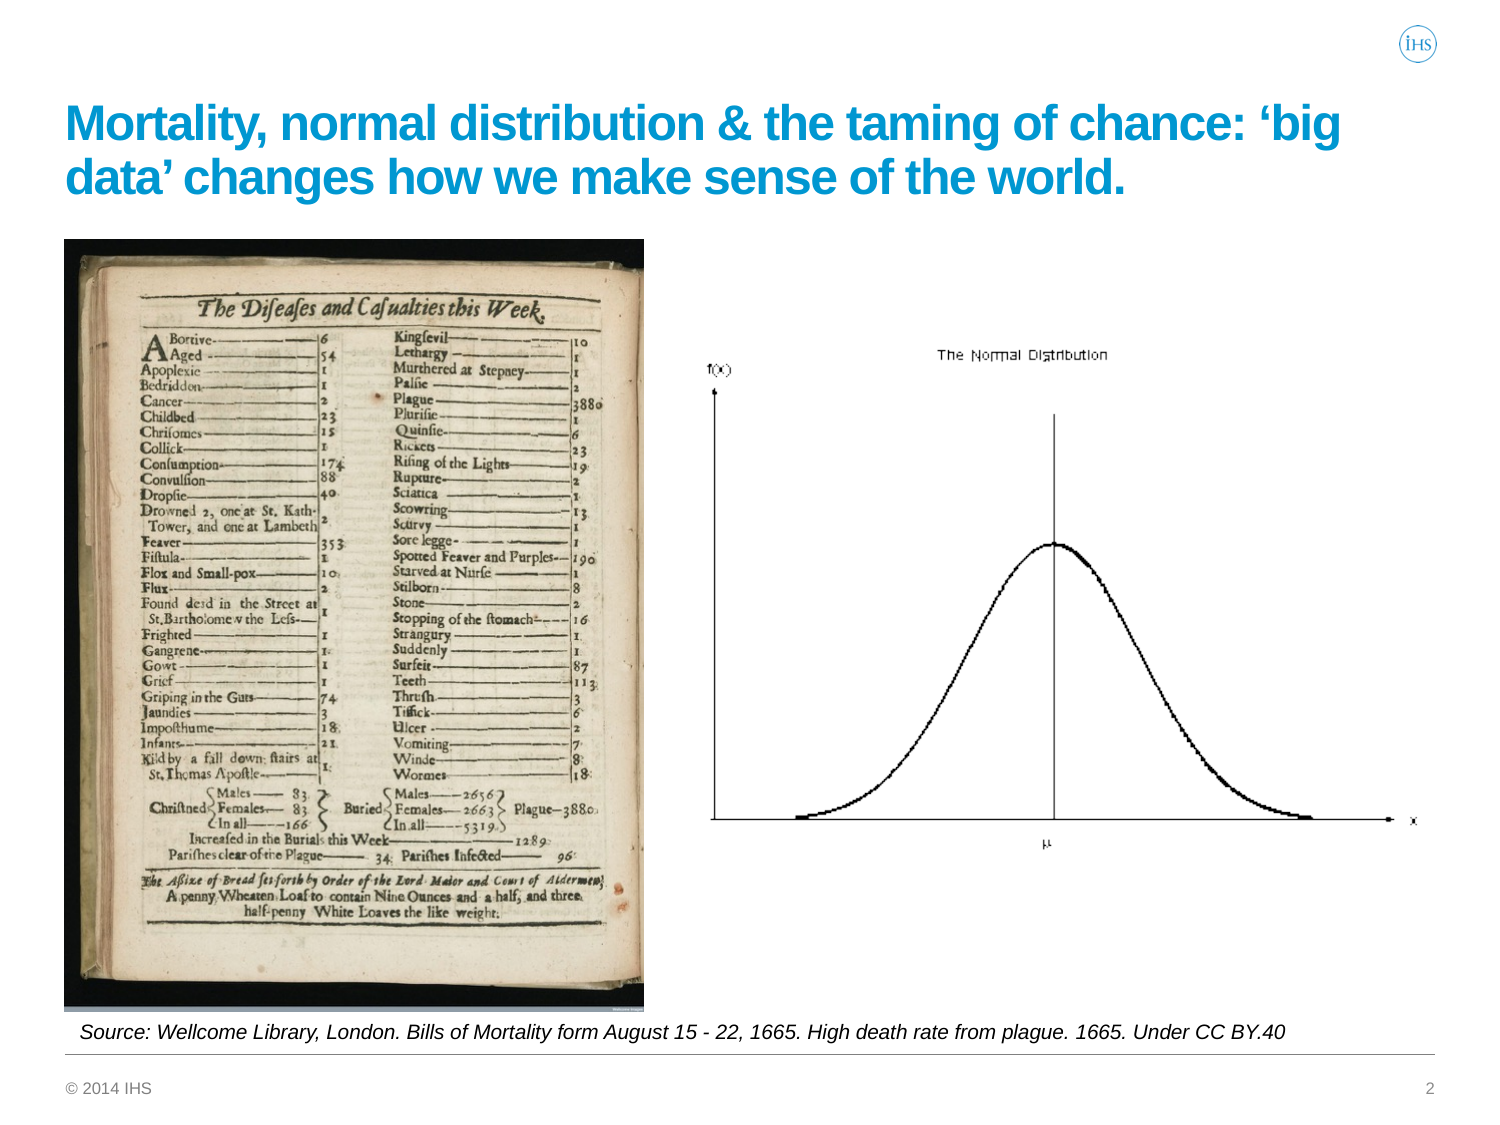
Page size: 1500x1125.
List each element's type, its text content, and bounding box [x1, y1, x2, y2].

title Mortality, normal distribution & the taming of chance: ‘big data’ changes how we make sense of the world. [64, 95, 1434, 214]
picture [1399, 25, 1437, 63]
slide_number 2 [1084, 1057, 1435, 1118]
picture [702, 337, 1433, 857]
text_box Source: Wellcome Library, London. Bills of Mortality form August 15 - 22, 1665. High death rate from plague. 1665. Under CC BY.40 [64, 1011, 1459, 1052]
picture [64, 239, 644, 1012]
